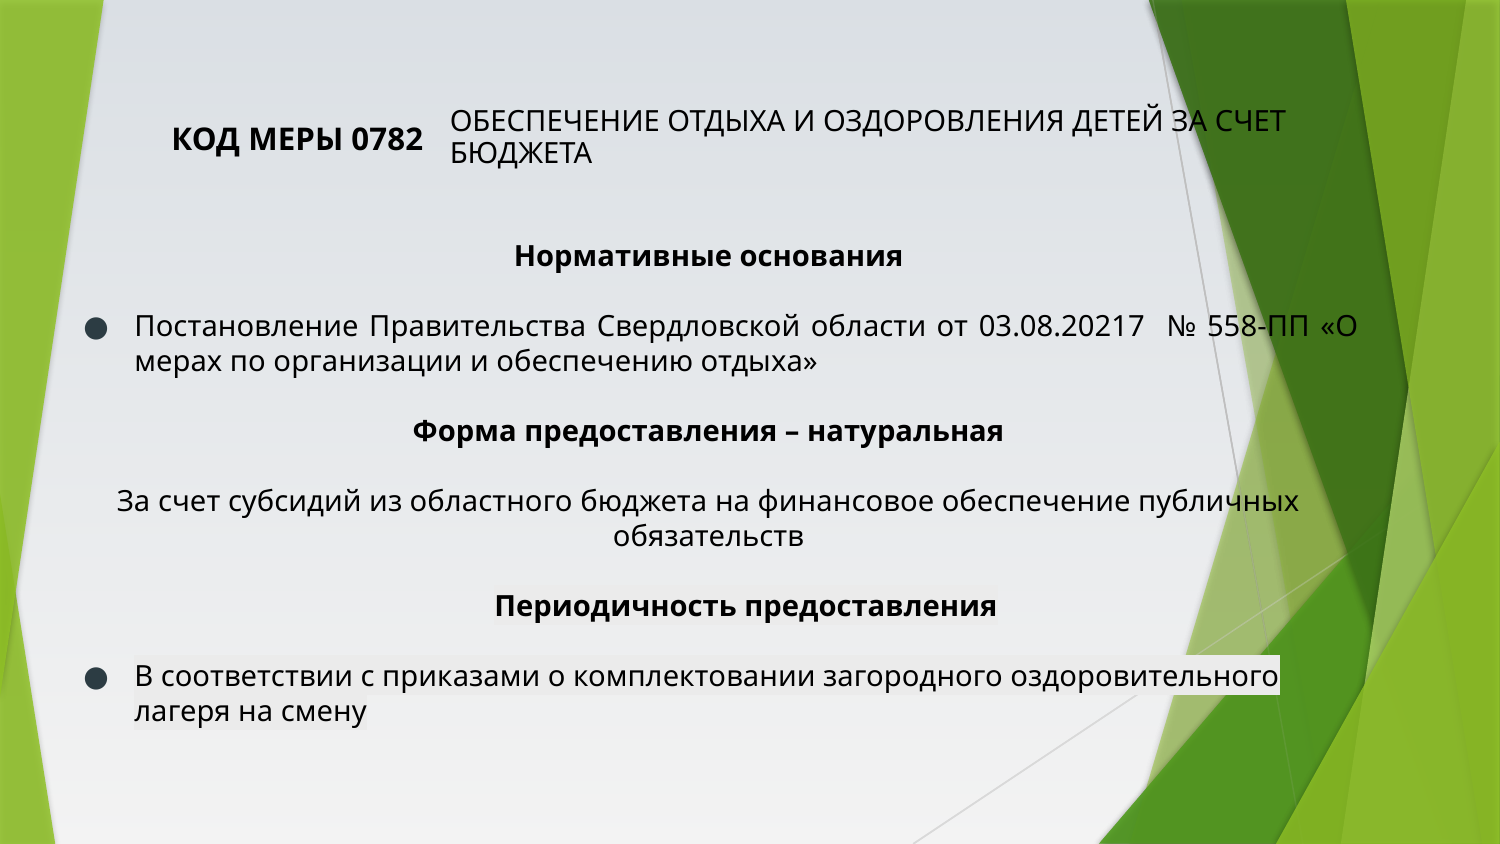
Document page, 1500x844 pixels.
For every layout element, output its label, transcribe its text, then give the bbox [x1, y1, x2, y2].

text_box Нормативные основания Постановление Правительства Свердловской области от 03.08.20217 № 558-ПП «О мерах по организации и обеспечению отдыха» Форма предоставления – натуральная За счет субсидий из областного бюджета на финансовое обеспечение публичных обязательств Периодичность предоставления В соответствии с приказами о комплектовании загородного оздоровительного лагеря на смену [48, 179, 1370, 785]
title Обеспечение отдыха и оздоровления детей за счет бюджета [439, 80, 1384, 197]
text_box КОД МЕРЫ 0782 [122, 79, 439, 196]
